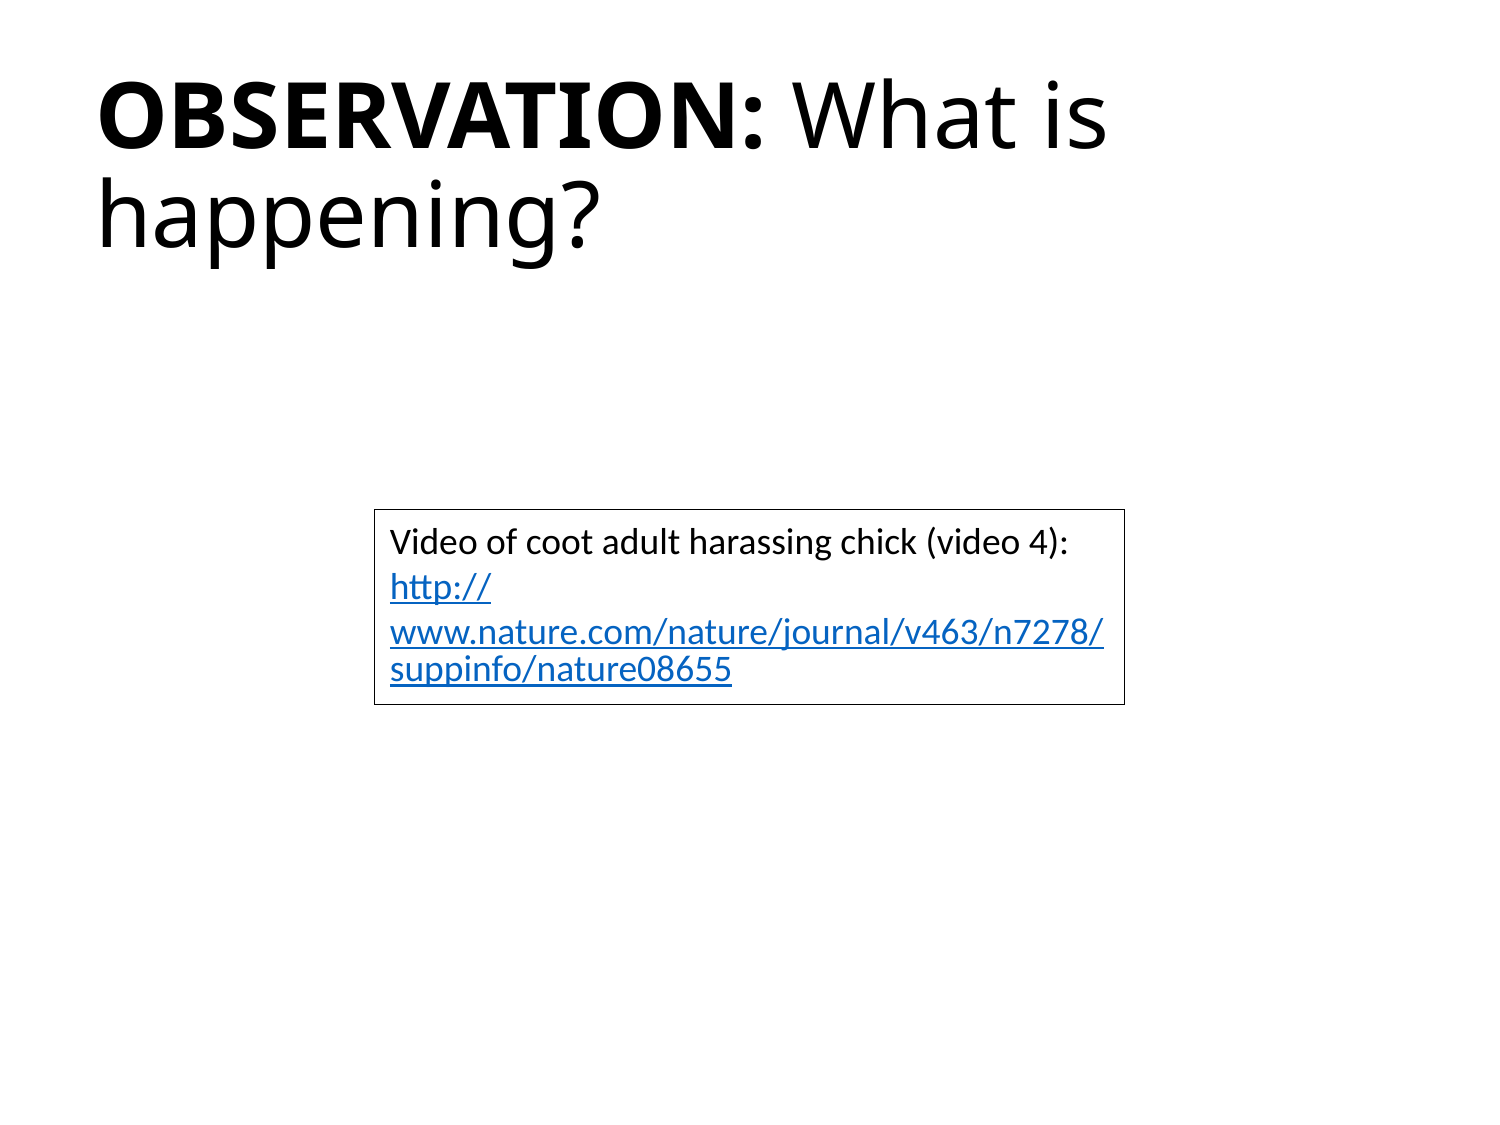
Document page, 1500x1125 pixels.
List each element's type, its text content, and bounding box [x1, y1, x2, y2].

text_box Video of coot adult harassing chick (video 4): http://www.nature.com/nature/journal/v463/n7278/suppinfo/nature08655 [374, 509, 1125, 705]
title OBSERVATION: What is happening? [80, 59, 1420, 278]
